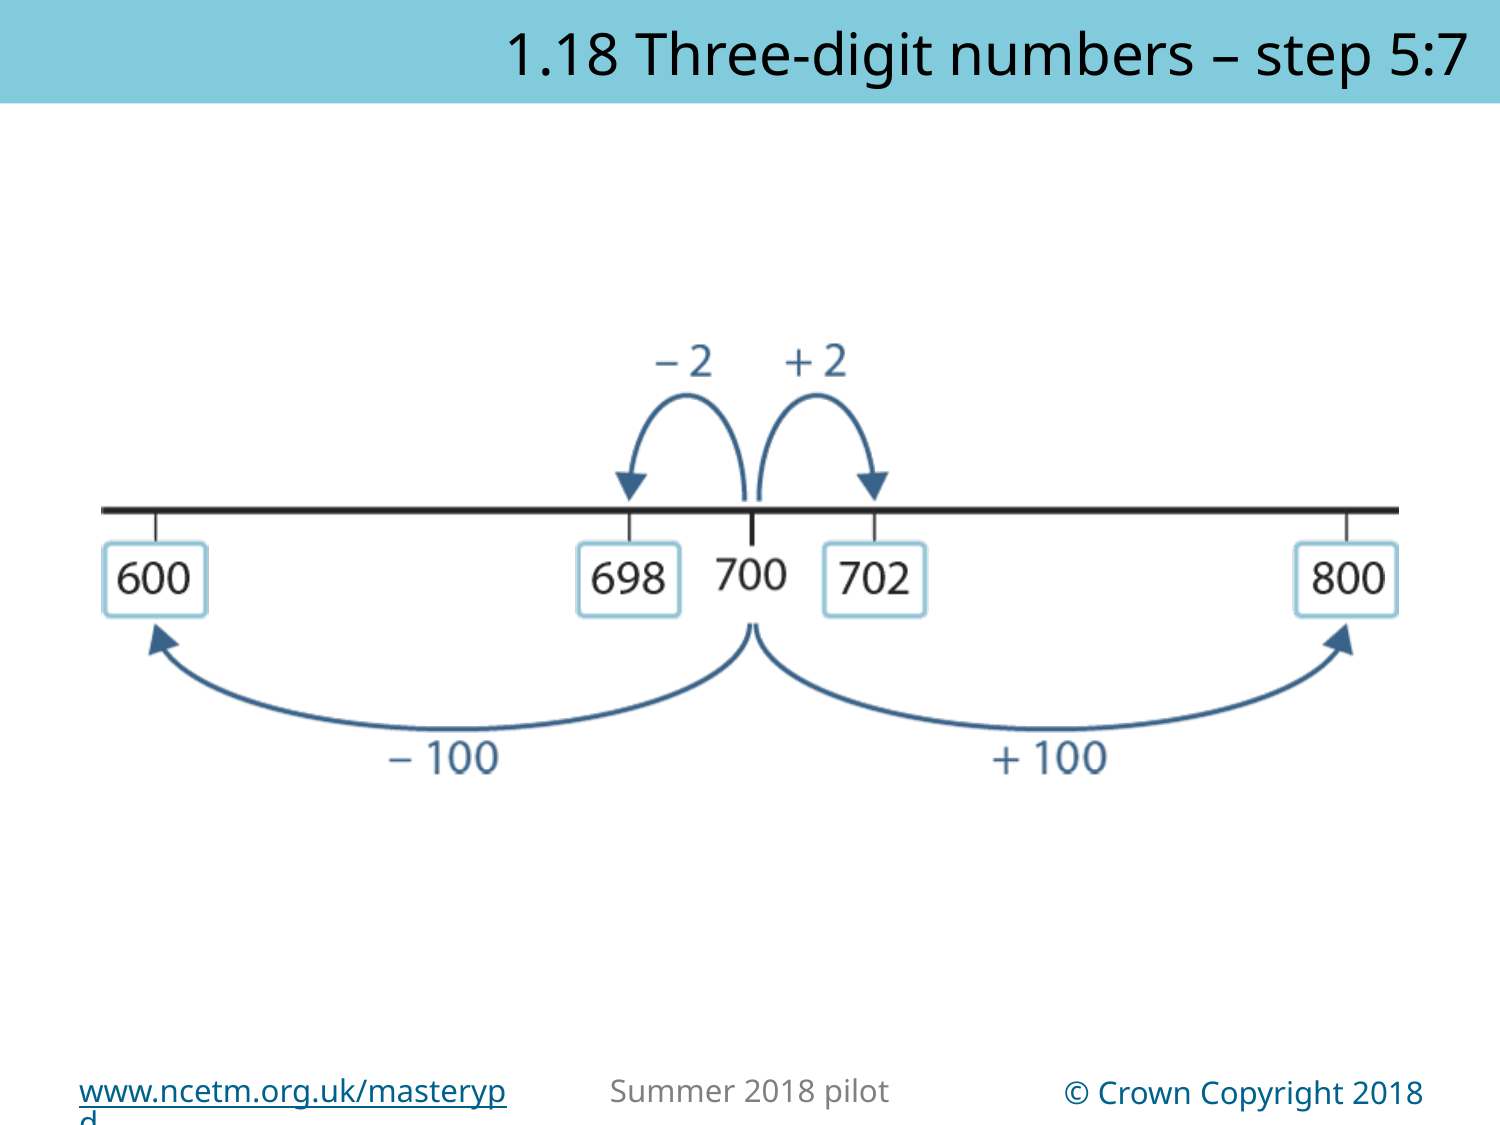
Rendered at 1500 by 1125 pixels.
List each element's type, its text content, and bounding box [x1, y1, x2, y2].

list 1.18 Three-digit numbers – step 5:7 [0, 0, 1500, 104]
picture [101, 326, 1399, 784]
